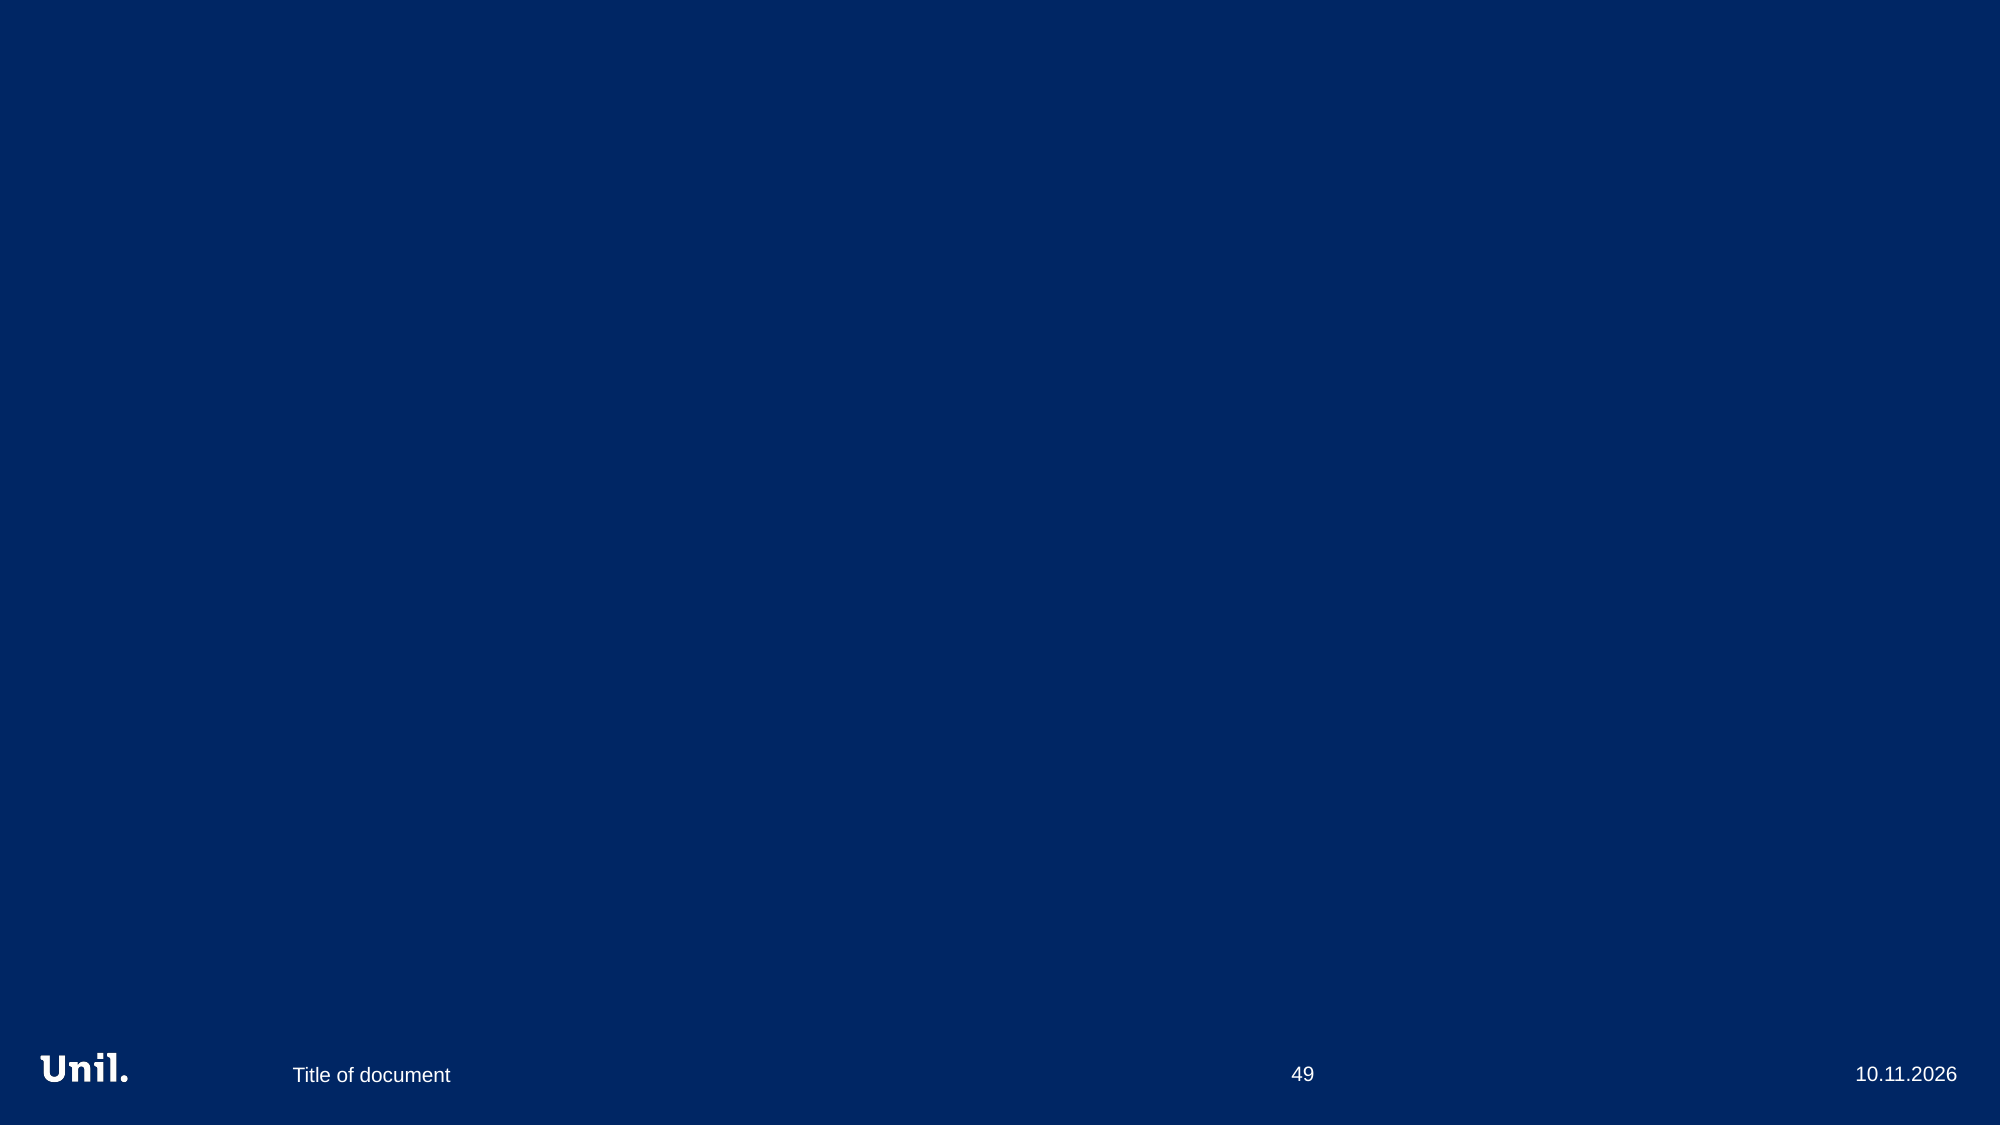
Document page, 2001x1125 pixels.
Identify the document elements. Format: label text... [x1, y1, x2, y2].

picture [27, 1042, 141, 1095]
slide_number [1789, 1026, 1958, 1086]
slide_number 49 [1250, 1037, 1355, 1086]
footer Title of document [292, 1011, 1048, 1087]
